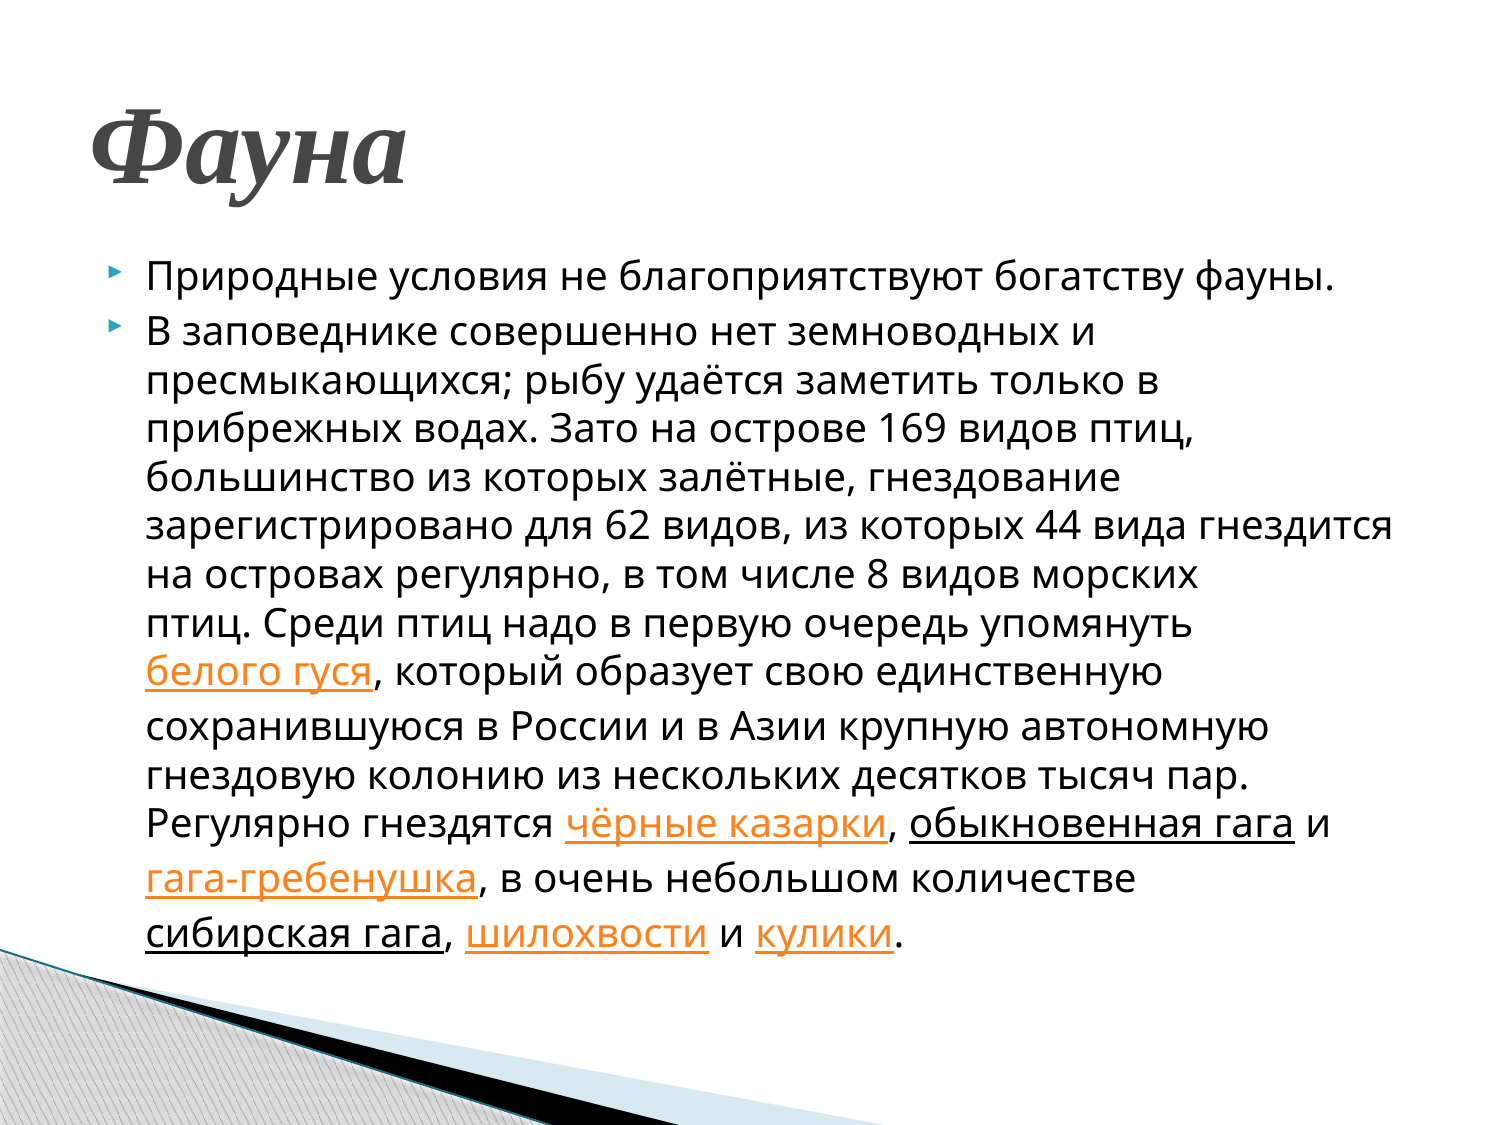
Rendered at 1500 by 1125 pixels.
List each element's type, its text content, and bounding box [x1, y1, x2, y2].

title Фауна [75, 45, 1425, 233]
list Природные условия не благоприятствуют богатству фауны. В заповеднике совершенно нет земноводных и пресмыкающихся; рыбу удаётся заметить только в прибрежных водах. Зато на острове 169 видов птиц, большинство из которых залётные, гнездование зарегистрировано для 62 видов, из которых 44 вида гнездится на островах регулярно, в том числе 8 видов морских птиц. Среди птиц надо в первую очередь упомянуть белого гуся, который образует свою единственную сохранившуюся в России и в Азии крупную автономную гнездовую колонию из нескольких десятков тысяч пар. Регулярно гнездятся чёрные казарки, обыкновенная гага и гага-гребенушка, в очень небольшом количестве сибирская гага, шилохвости и кулики. [75, 243, 1425, 986]
